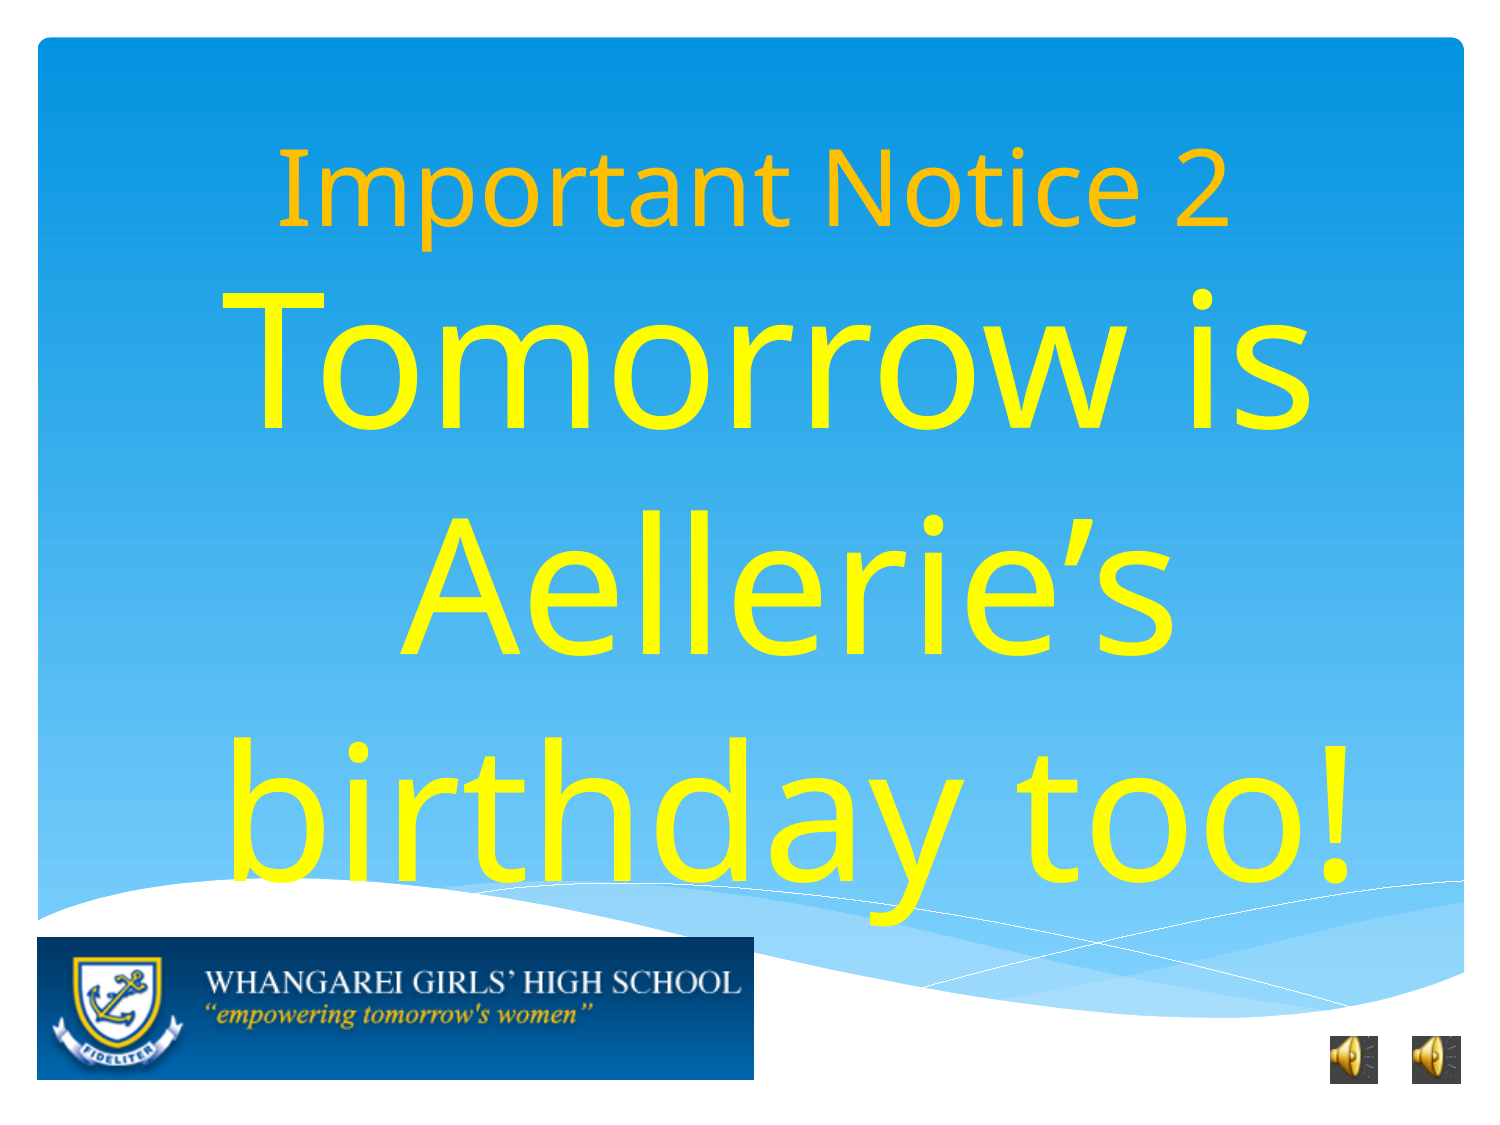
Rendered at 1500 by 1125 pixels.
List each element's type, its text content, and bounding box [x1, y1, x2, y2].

text_box Tomorrow is Aellerie’s birthday too! [149, 231, 1391, 963]
picture [1328, 1034, 1380, 1086]
text_box Important Notice 2 [149, 37, 1362, 255]
picture [37, 937, 754, 1080]
picture [1411, 1034, 1462, 1086]
